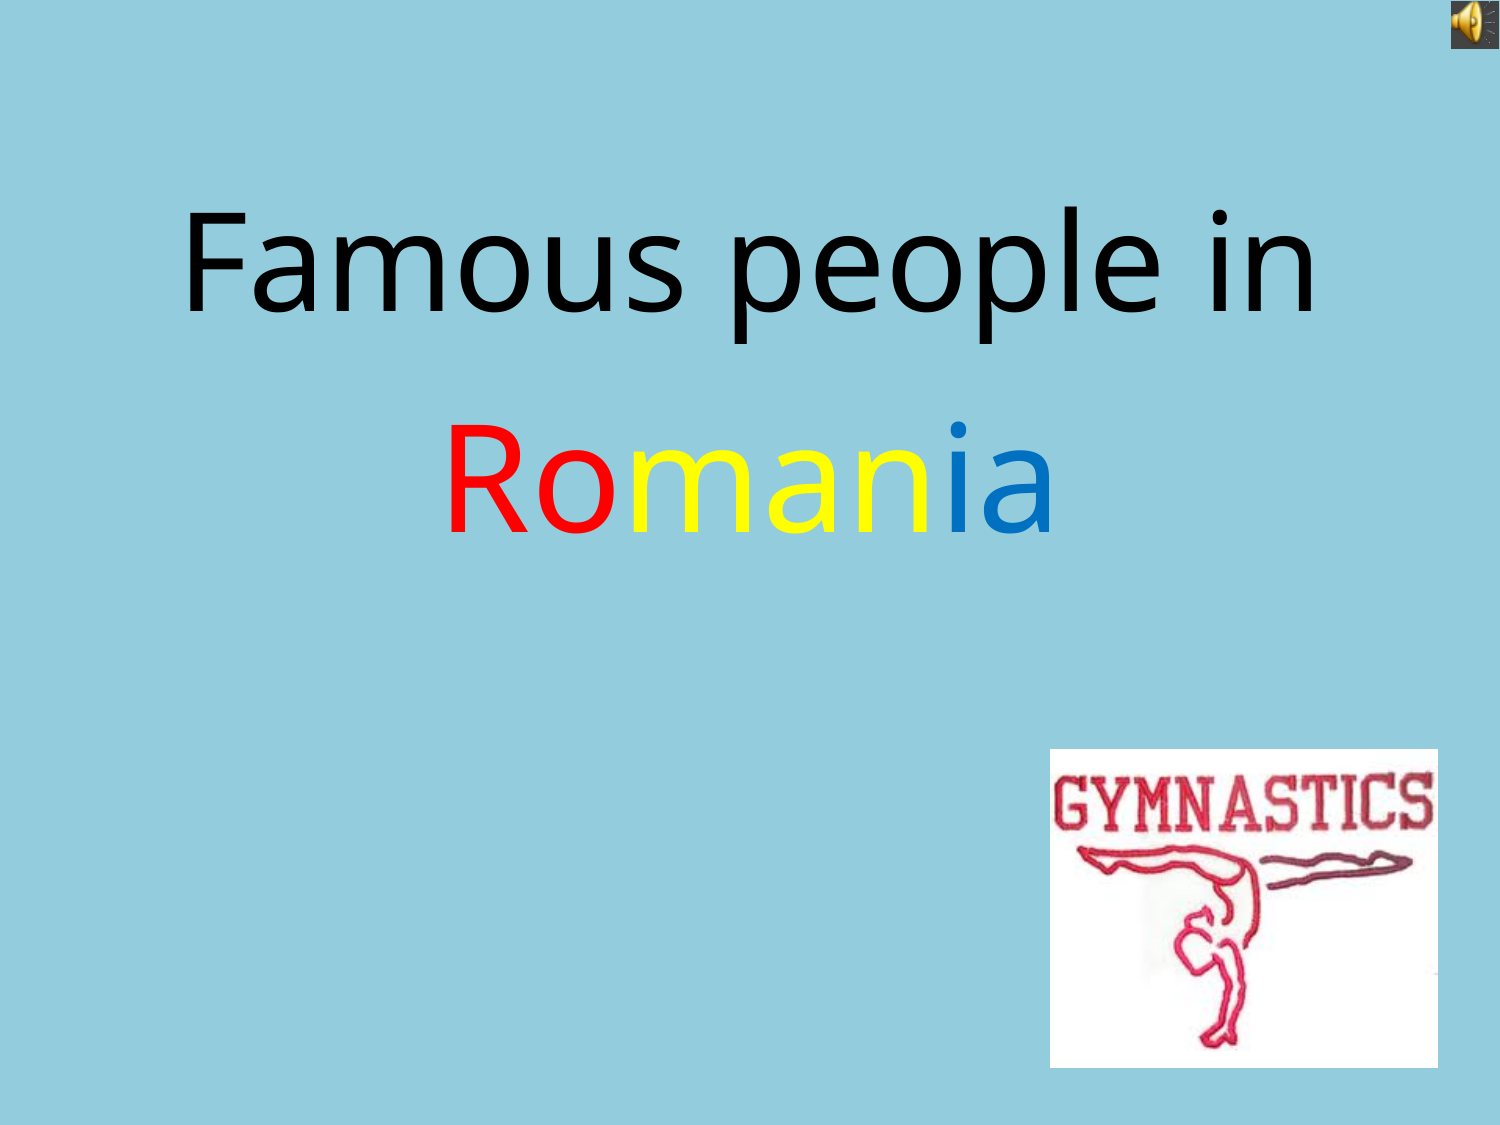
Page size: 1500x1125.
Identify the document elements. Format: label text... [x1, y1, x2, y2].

picture [1049, 749, 1438, 1068]
title Famous people in [112, 87, 1388, 425]
subtitle Romania [225, 375, 1275, 638]
picture [1449, 0, 1500, 51]
